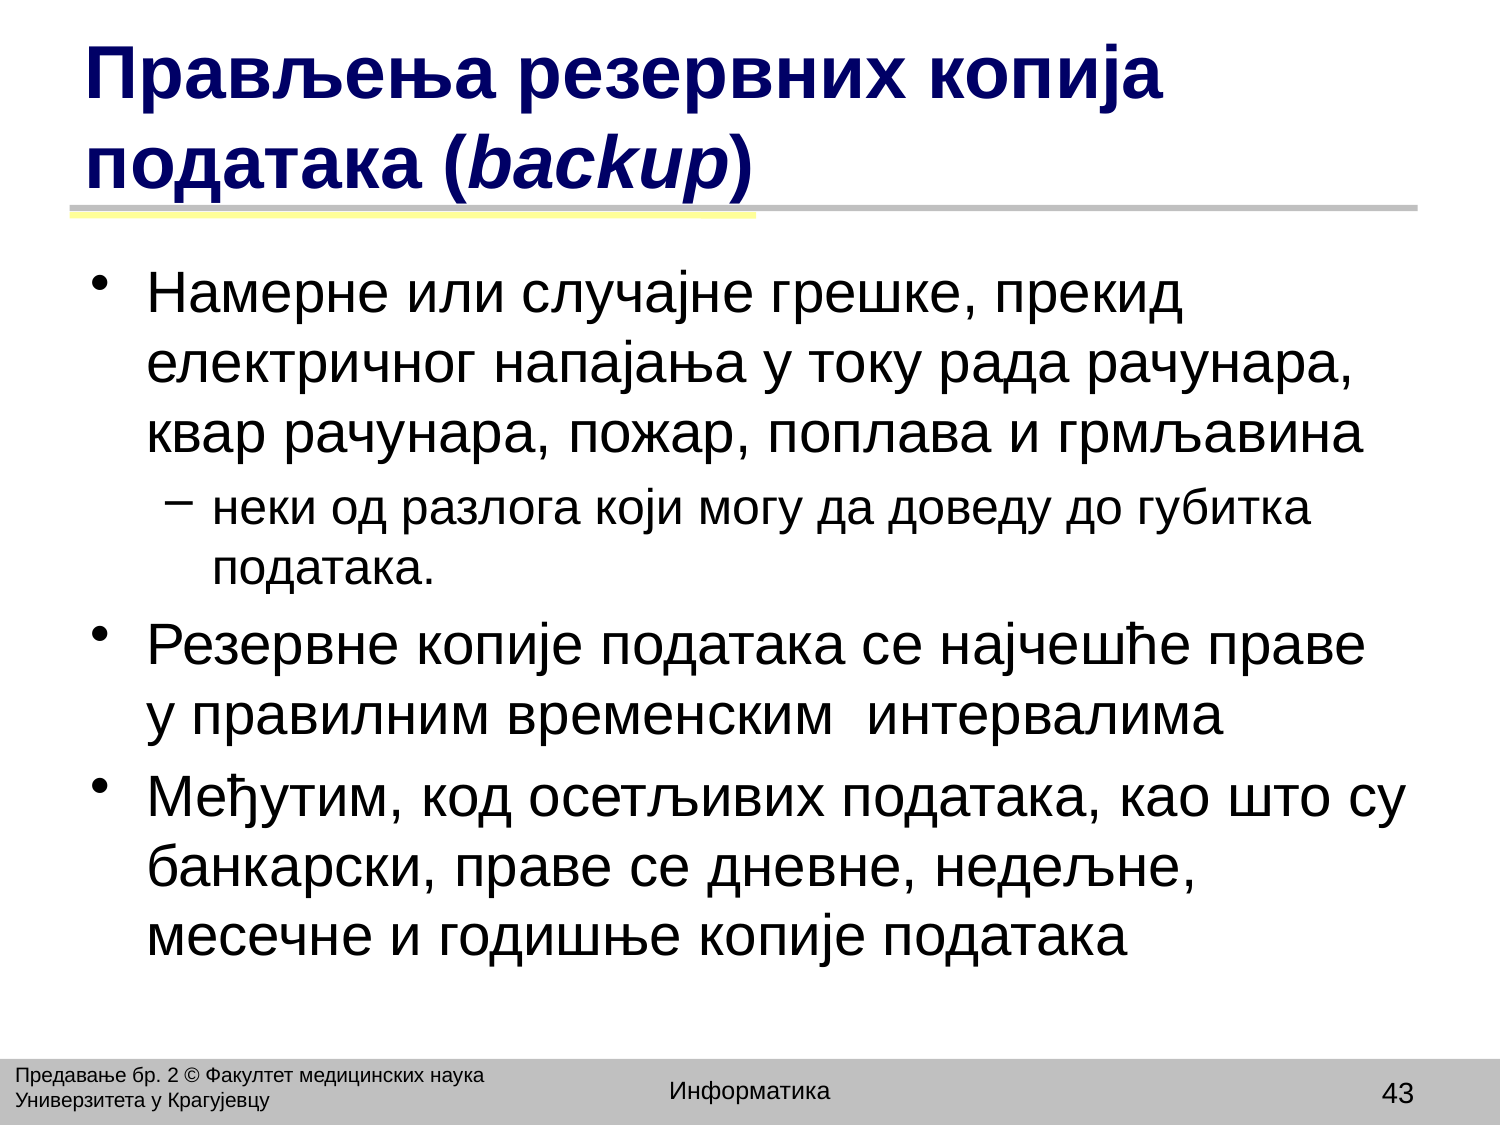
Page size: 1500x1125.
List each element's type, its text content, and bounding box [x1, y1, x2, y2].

list Намерне или случајне грешке, прекид електричног напајања у току рада рачунара, квар рачунара, пожар, поплава и грмљавина неки од разлога који могу да доведу до губитка података. Резервне копије података се најчешће праве у правилним временским интервалима Међутим, код осетљивих података, као што су банкарски, праве се дневне, недељне, месечне и годишње копије података [74, 246, 1426, 1023]
slide_number Предавање бр. 2 © Факултет медицинских наука Универзитета у Крагујевцу [0, 1053, 607, 1108]
slide_number 43 [1079, 1066, 1430, 1125]
footer Информатика [512, 1066, 988, 1125]
title Прављења резервних копија података (backup) [69, 19, 1426, 208]
